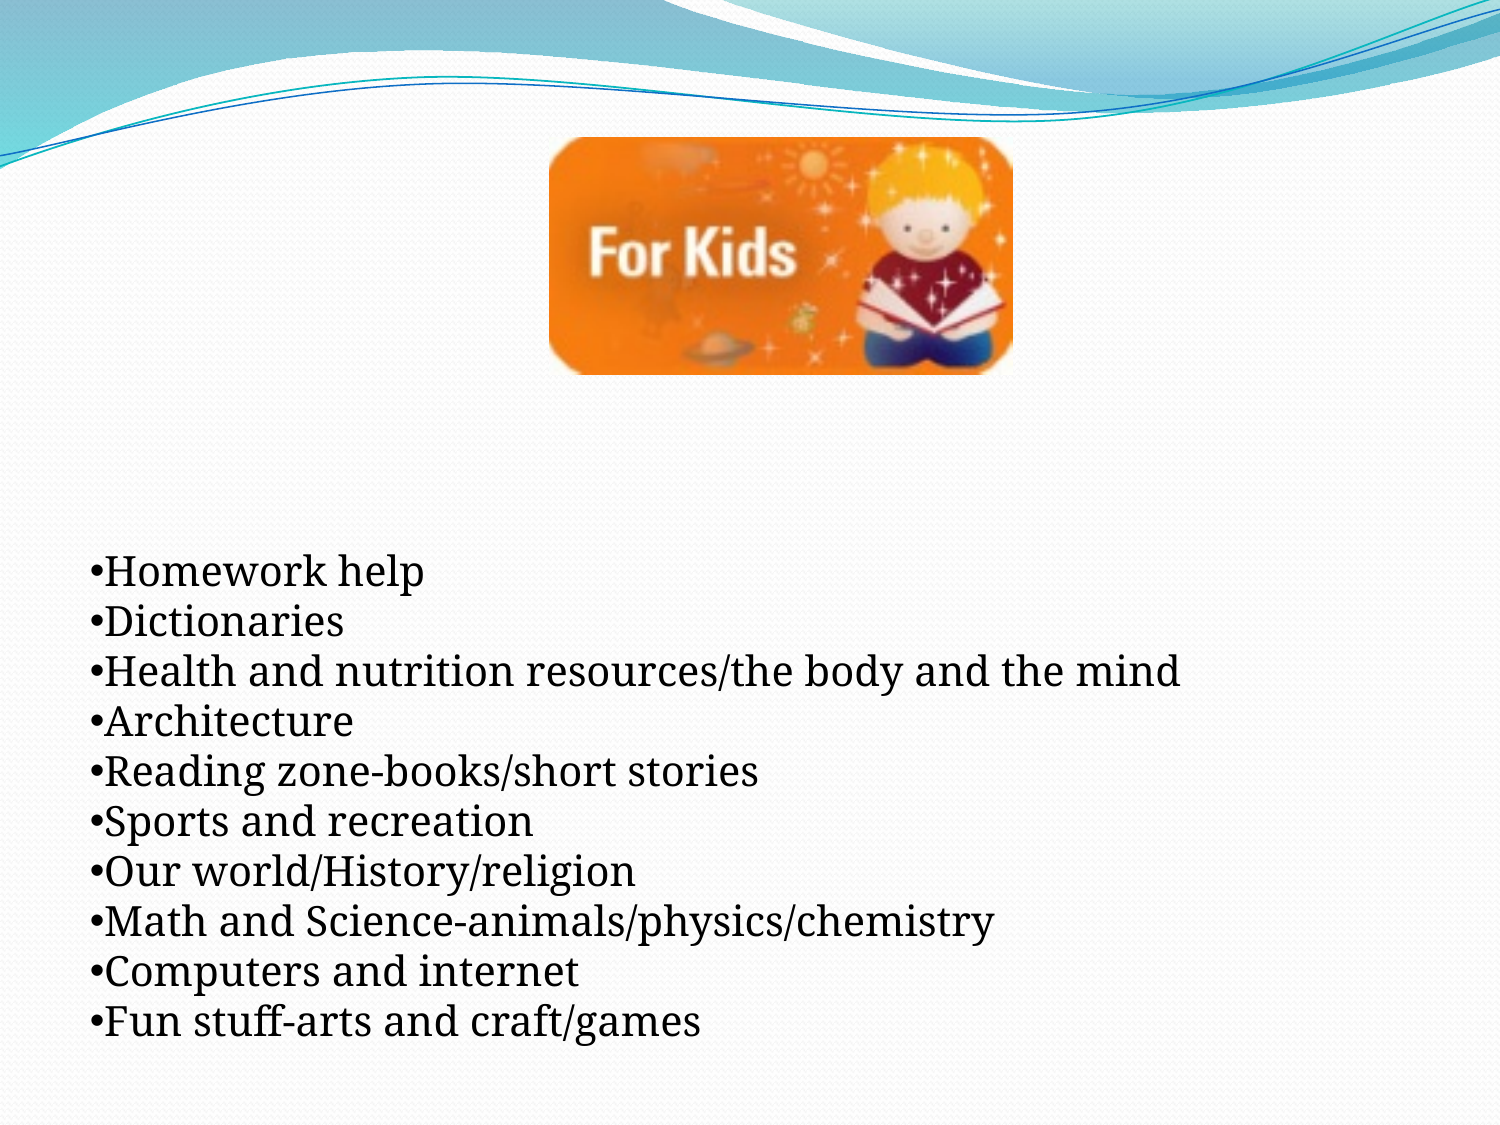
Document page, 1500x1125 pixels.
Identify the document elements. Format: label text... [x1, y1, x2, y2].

picture [549, 137, 1013, 375]
text_box Homework help Dictionaries Health and nutrition resources/the body and the mind Architecture Reading zone-books/short stories Sports and recreation Our world/History/religion Math and Science-animals/physics/chemistry Computers and internet Fun stuff-arts and craft/games [75, 537, 1388, 1053]
